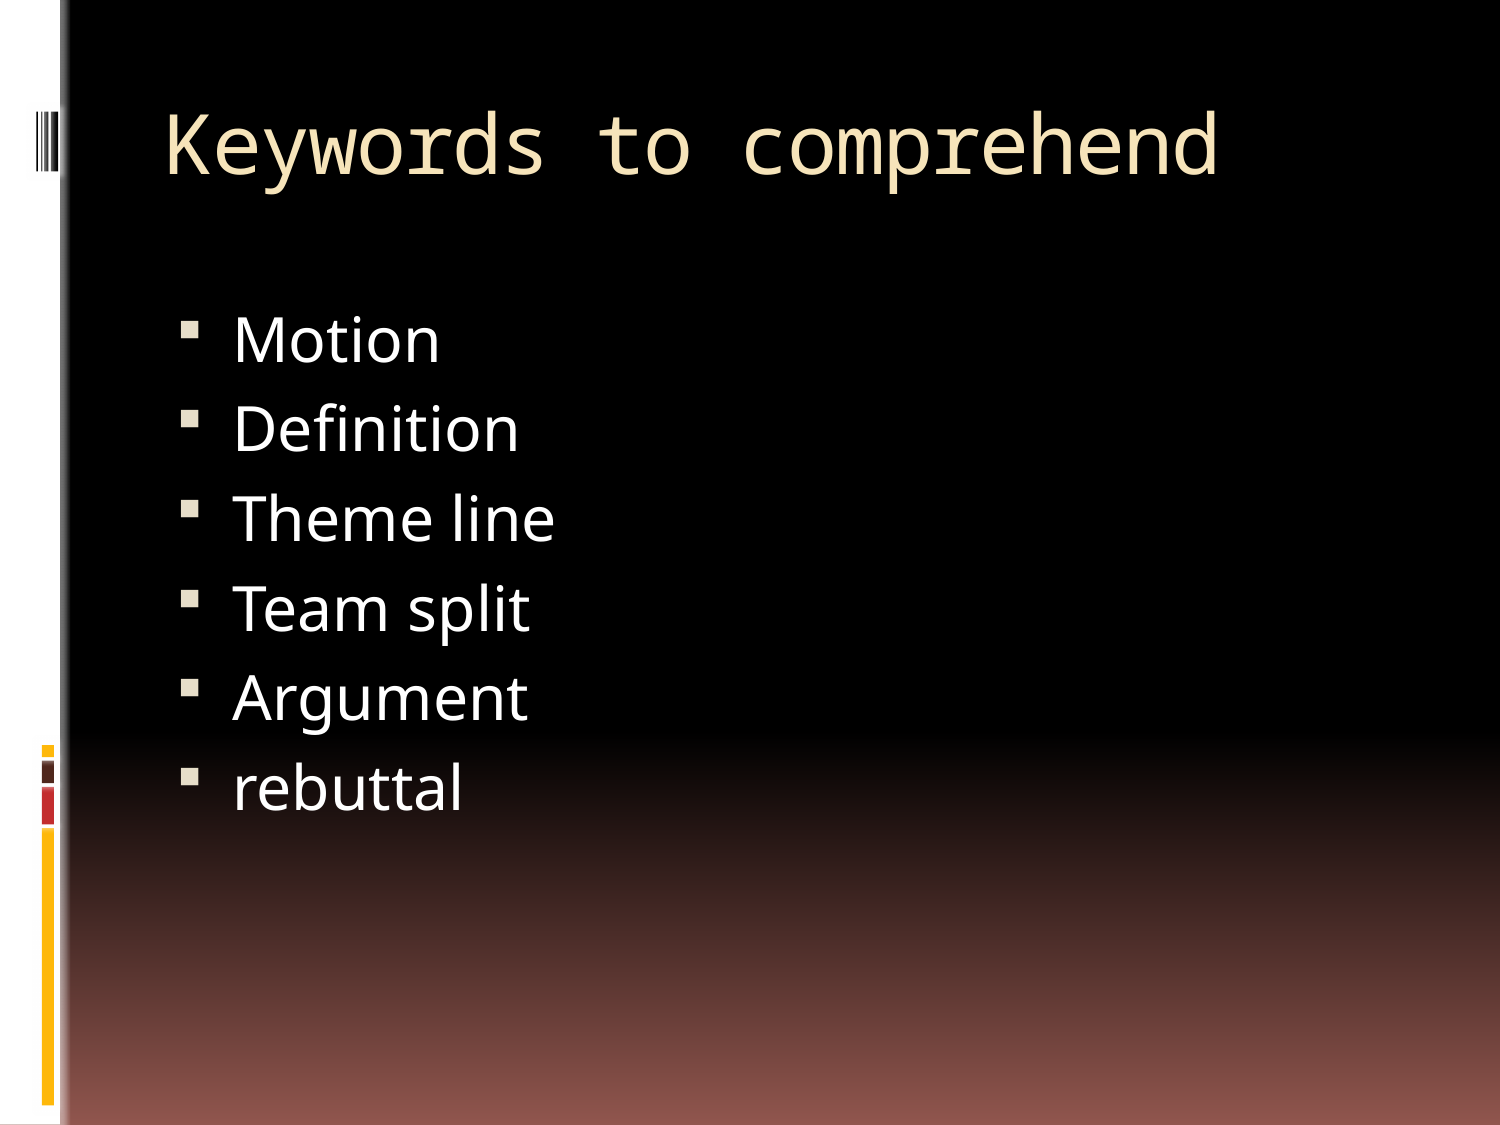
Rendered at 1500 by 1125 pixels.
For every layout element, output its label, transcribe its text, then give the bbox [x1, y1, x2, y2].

title Keywords to comprehend [150, 83, 1425, 234]
list Motion Definition Theme line Team split Argument rebuttal [150, 292, 1425, 1043]
